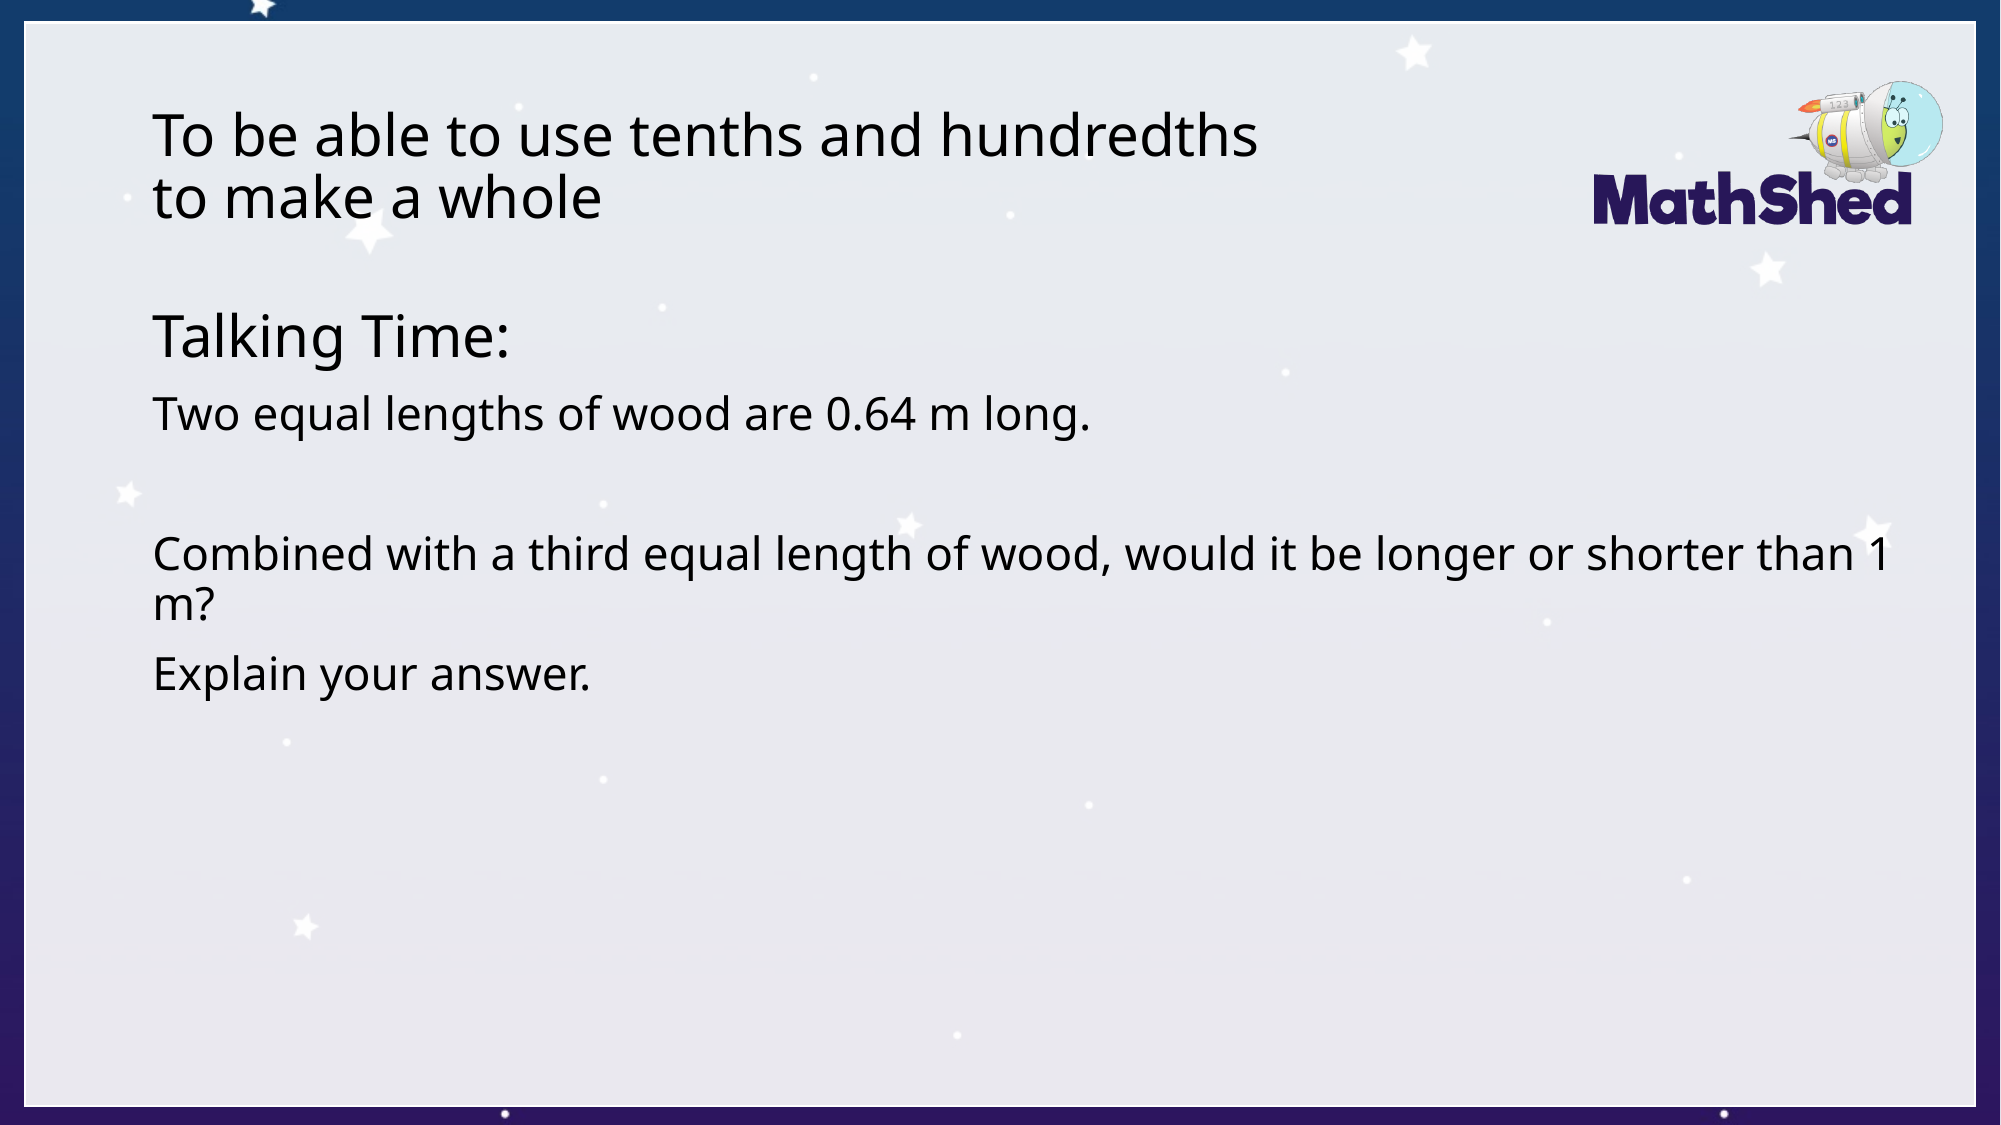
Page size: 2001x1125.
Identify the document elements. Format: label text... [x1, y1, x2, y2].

list Talking Time: Two equal lengths of wood are 0.64 m long. Combined with a third equal length of wood, would it be longer or shorter than 1 m? Explain your answer. [137, 299, 1957, 1014]
title To be able to use tenths and hundredths to make a whole [137, 59, 1578, 278]
picture [0, 0, 2001, 1125]
